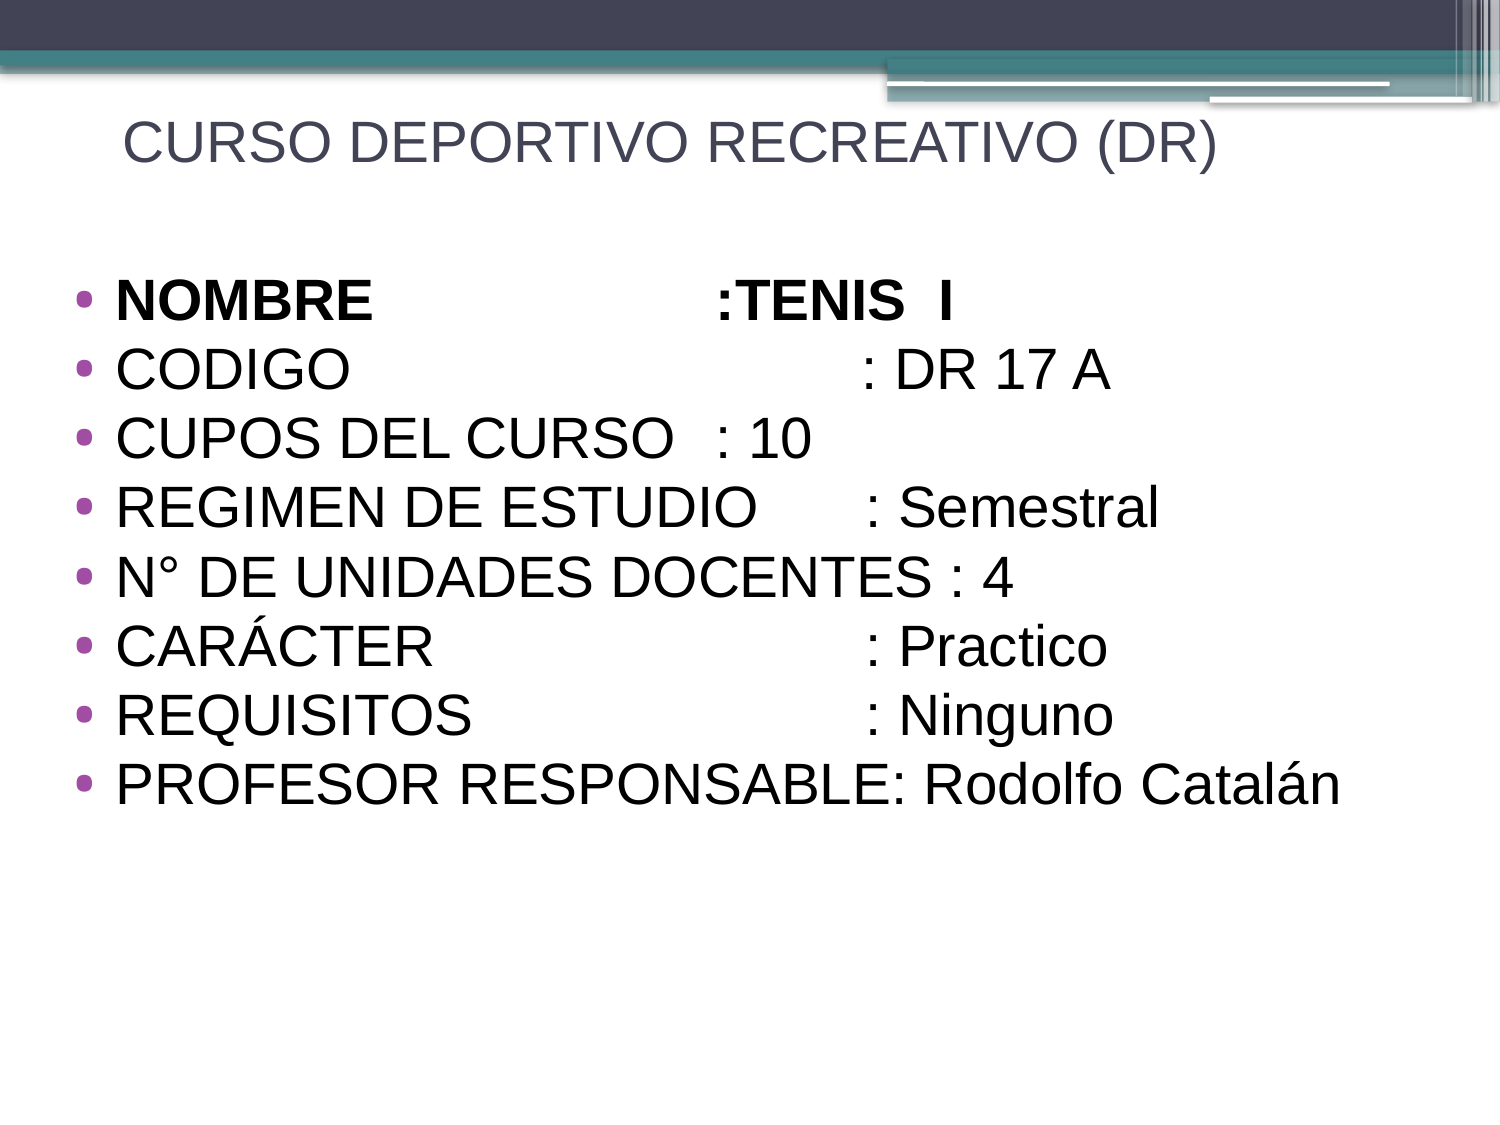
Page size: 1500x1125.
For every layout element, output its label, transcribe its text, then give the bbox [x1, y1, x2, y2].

list NOMBRE :TENIS I CODIGO : DR 17 A CUPOS DEL CURSO : 10 REGIMEN DE ESTUDIO : Semestral N° DE UNIDADES DOCENTES : 4 CARÁCTER : Practico REQUISITOS : Ninguno PROFESOR RESPONSABLE: Rodolfo Catalán [41, 262, 1459, 1000]
title CURSO DEPORTIVO RECREATIVO (DR) [41, 45, 1317, 233]
